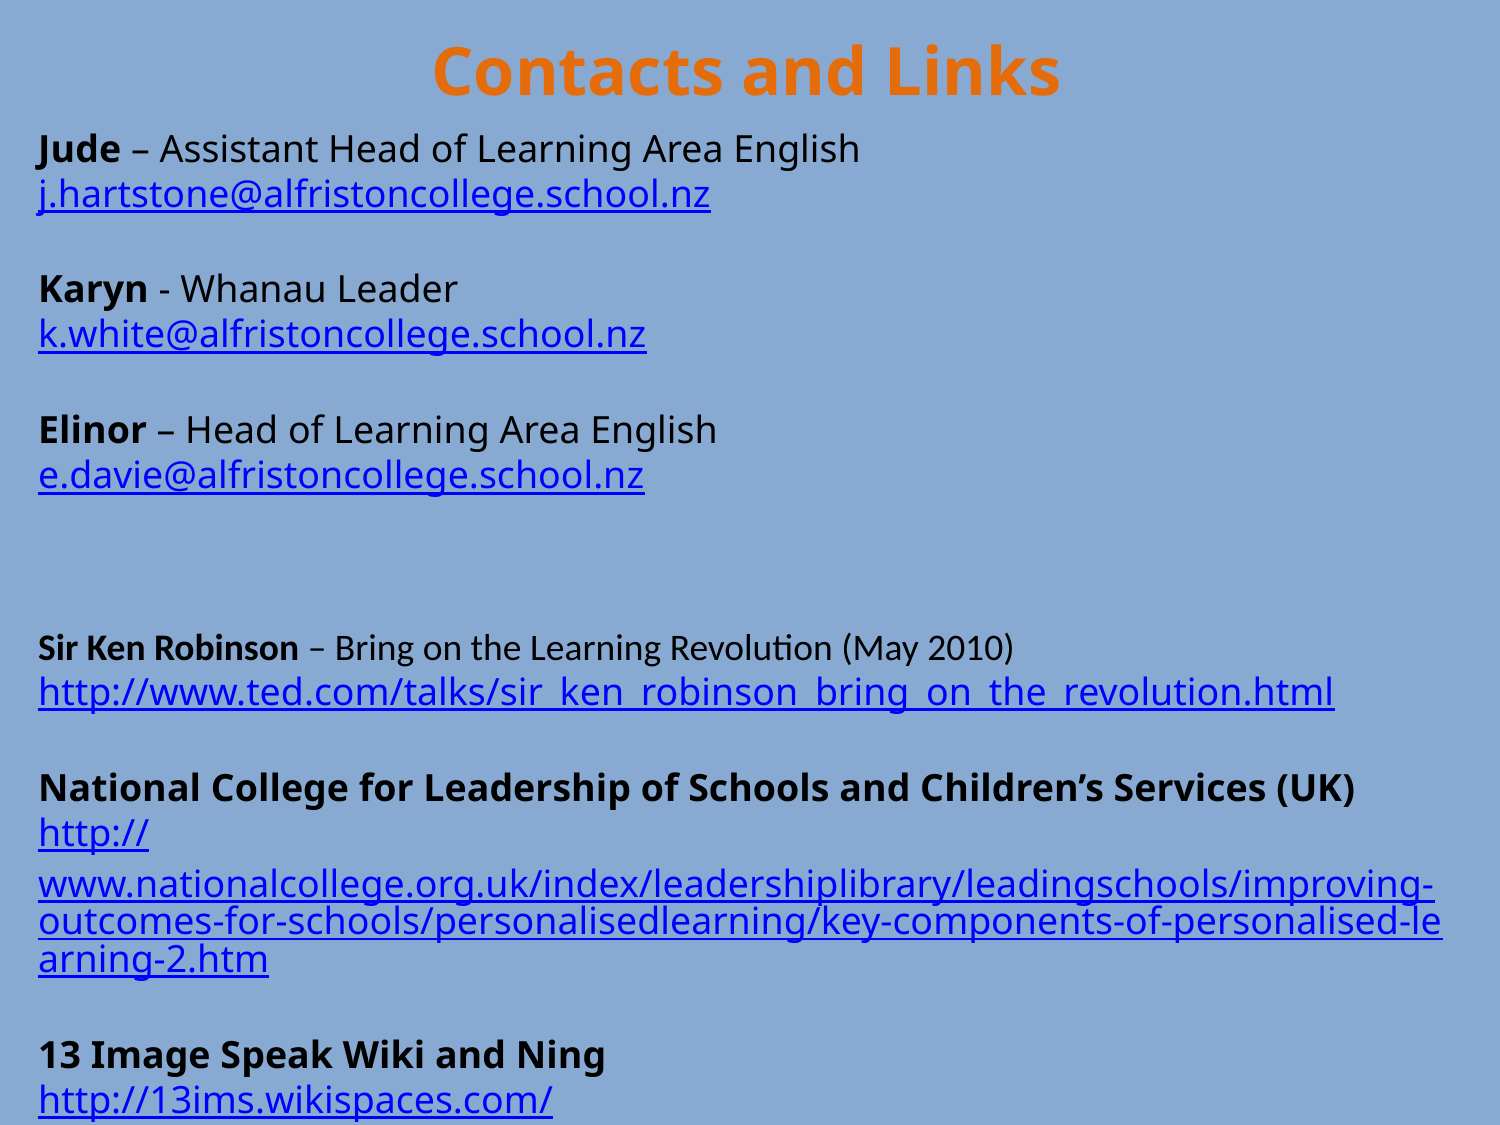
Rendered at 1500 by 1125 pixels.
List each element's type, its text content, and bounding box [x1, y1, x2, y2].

text_box Contacts and Links [416, 21, 1077, 116]
text_box Jude – Assistant Head of Learning Area English j.hartstone@alfristoncollege.school.nz Karyn - Whanau Leader k.white@alfristoncollege.school.nz Elinor – Head of Learning Area English e.davie@alfristoncollege.school.nz Sir Ken Robinson – Bring on the Learning Revolution (May 2010) http://www.ted.com/talks/sir_ken_robinson_bring_on_the_revolution.html National College for Leadership of Schools and Children’s Services (UK) http://www.nationalcollege.org.uk/index/leadershiplibrary/leadingschools/improving-outcomes-for-schools/personalisedlearning/key-components-of-personalised-learning-2.htm 13 Image Speak Wiki and Ning http://13ims.wikispaces.com/ http://grou.ps/13ims/home [23, 117, 1465, 1125]
